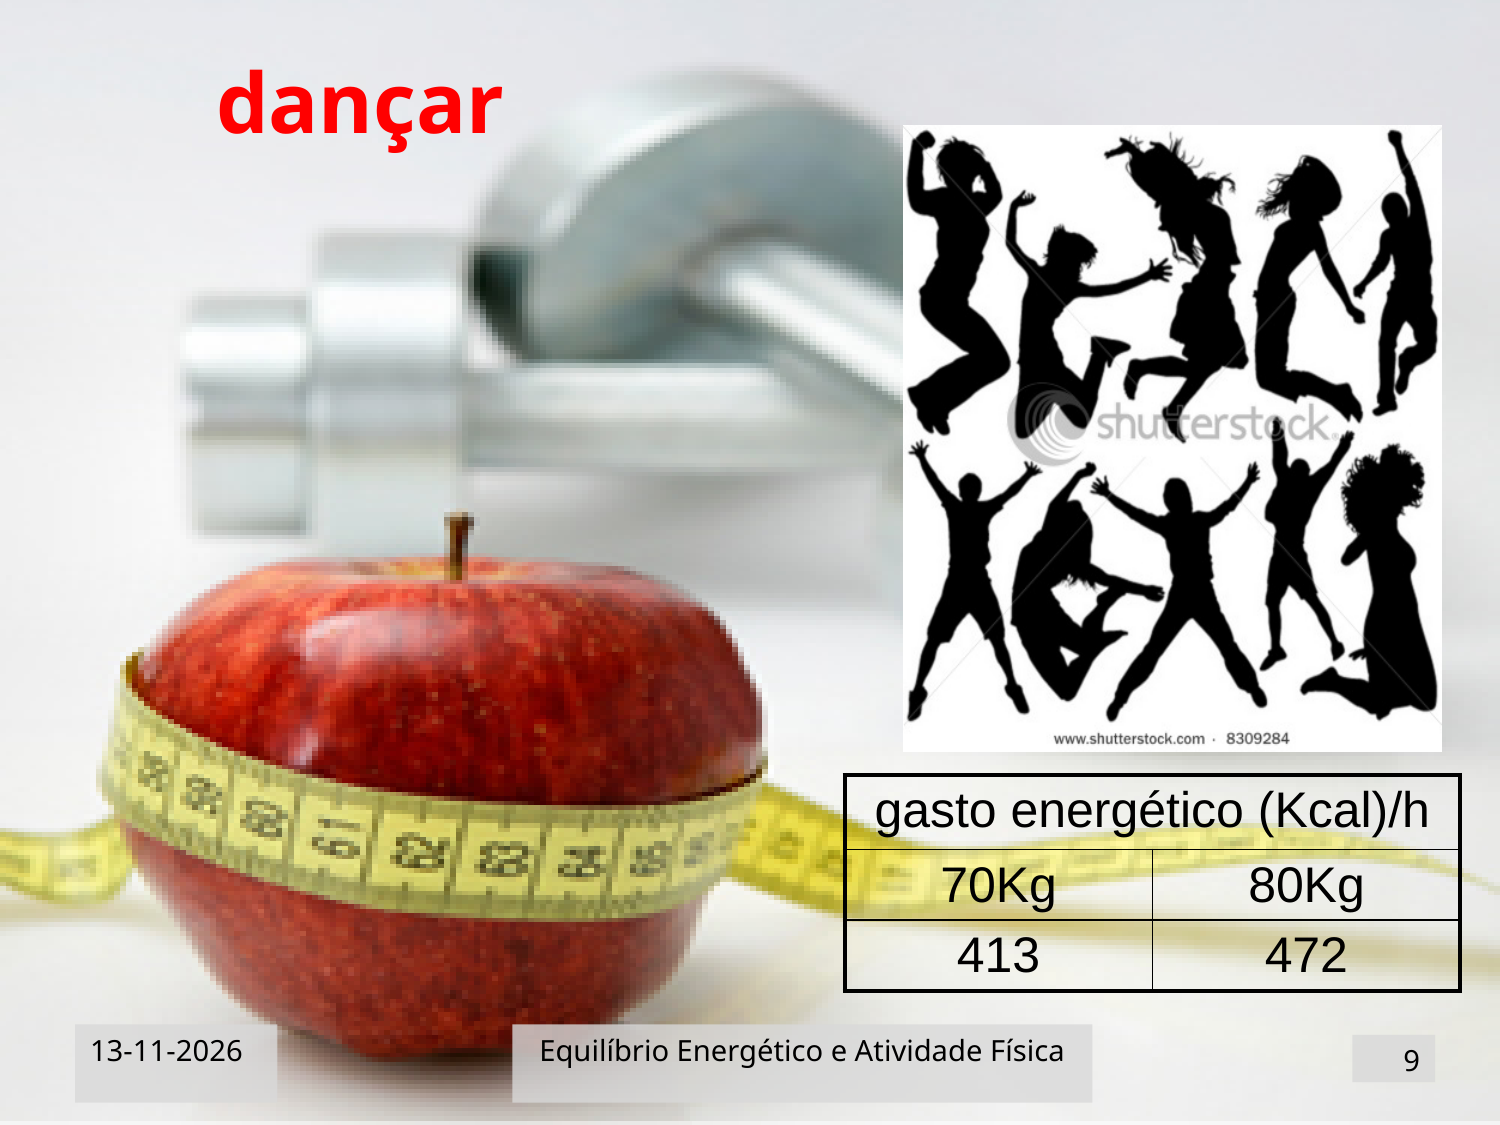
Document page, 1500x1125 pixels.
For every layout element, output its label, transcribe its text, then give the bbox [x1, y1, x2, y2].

title dançar [76, 42, 644, 159]
footer Equilíbrio Energético e Atividade Física [512, 1024, 1093, 1103]
table_cell 472 [1153, 921, 1458, 989]
table_cell 413 [847, 921, 1152, 989]
table_cell 80Kg [1153, 850, 1458, 919]
table_header gasto energético (Kcal)/h [847, 777, 1458, 849]
table_cell 70Kg [847, 850, 1152, 919]
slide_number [74, 1024, 278, 1103]
picture [0, 0, 1500, 1125]
slide_number 9 [1352, 1034, 1436, 1083]
